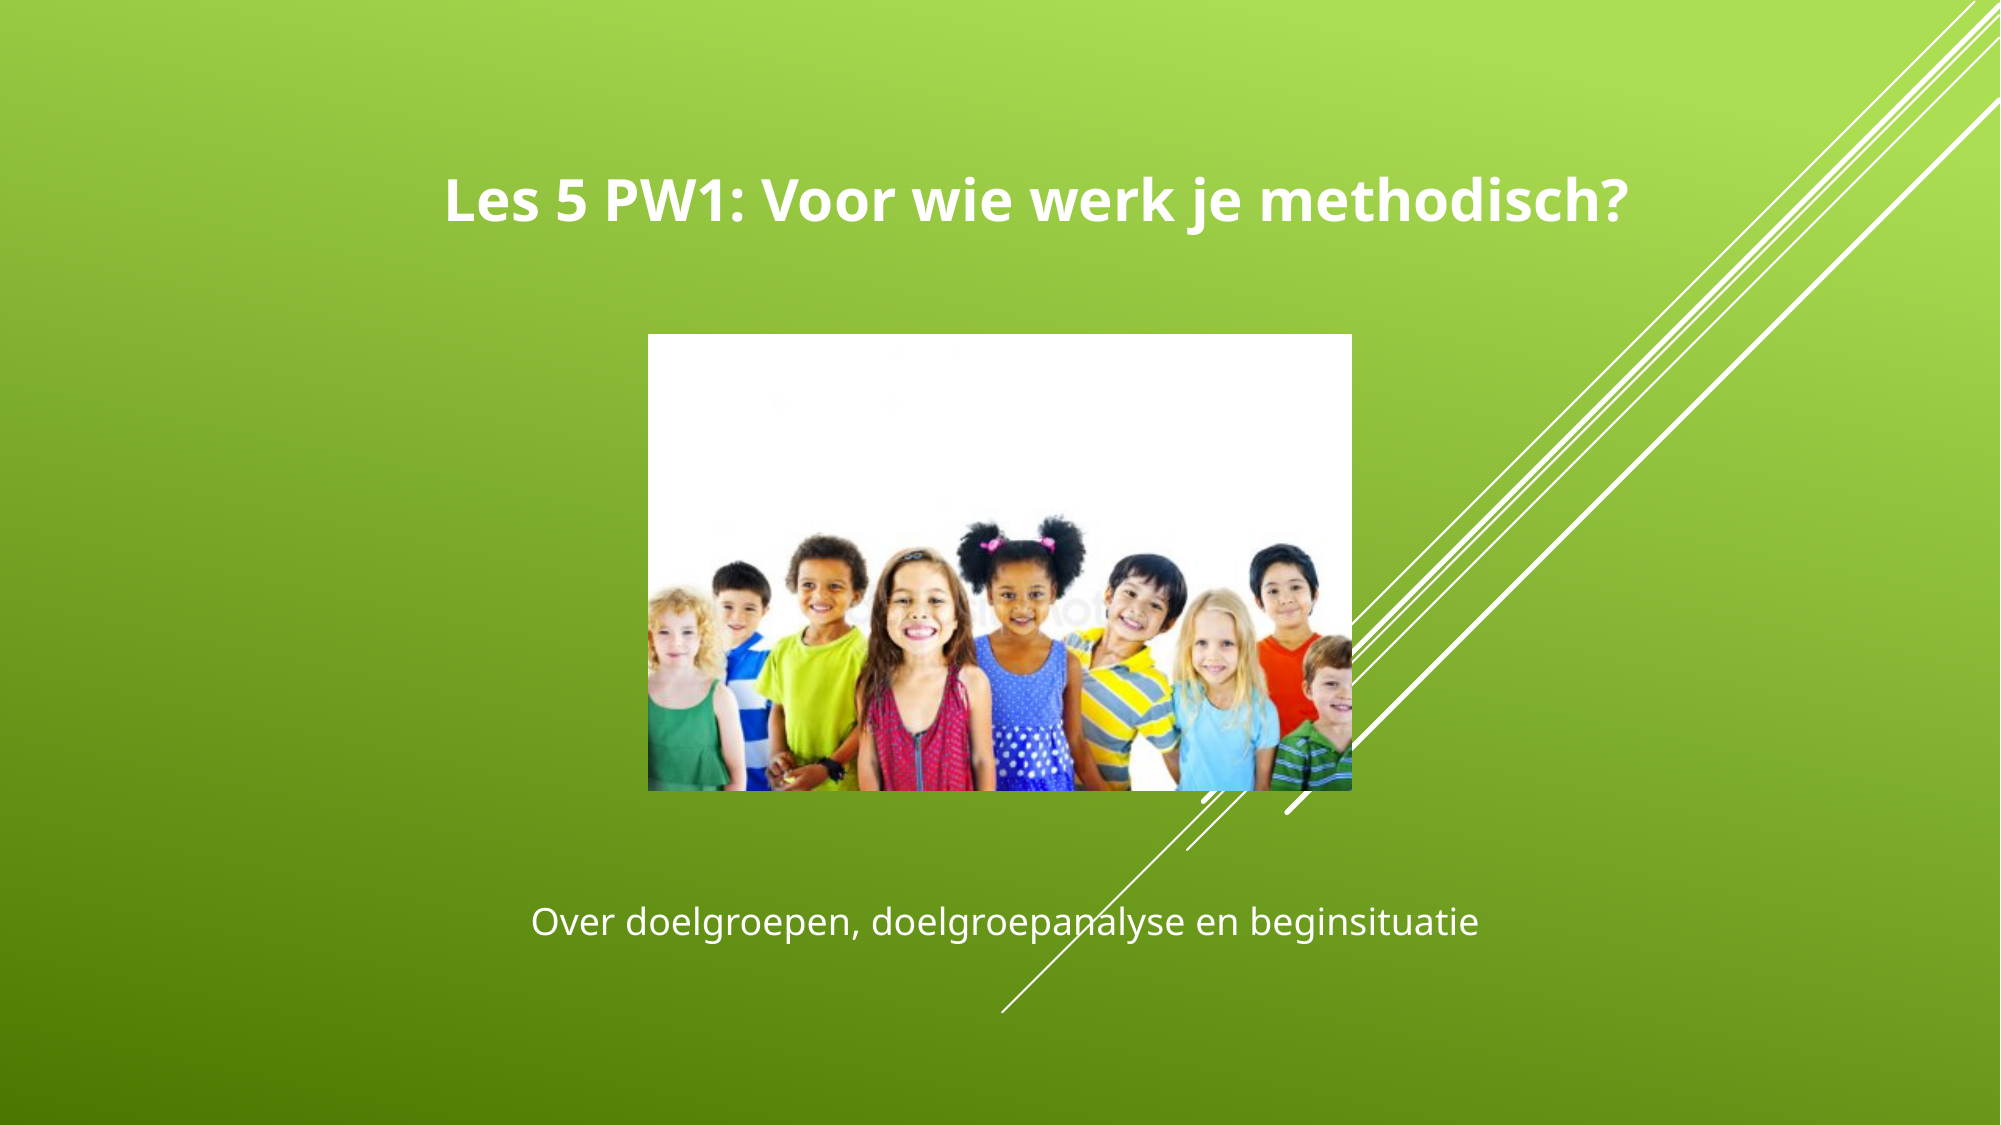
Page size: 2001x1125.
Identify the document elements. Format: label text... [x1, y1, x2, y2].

text_box Over doelgroepen, doelgroepanalyse en beginsituatie [515, 890, 1496, 951]
text_box Les 5 PW1: Voor wie werk je methodisch? [428, 155, 1645, 241]
picture [648, 334, 1352, 791]
